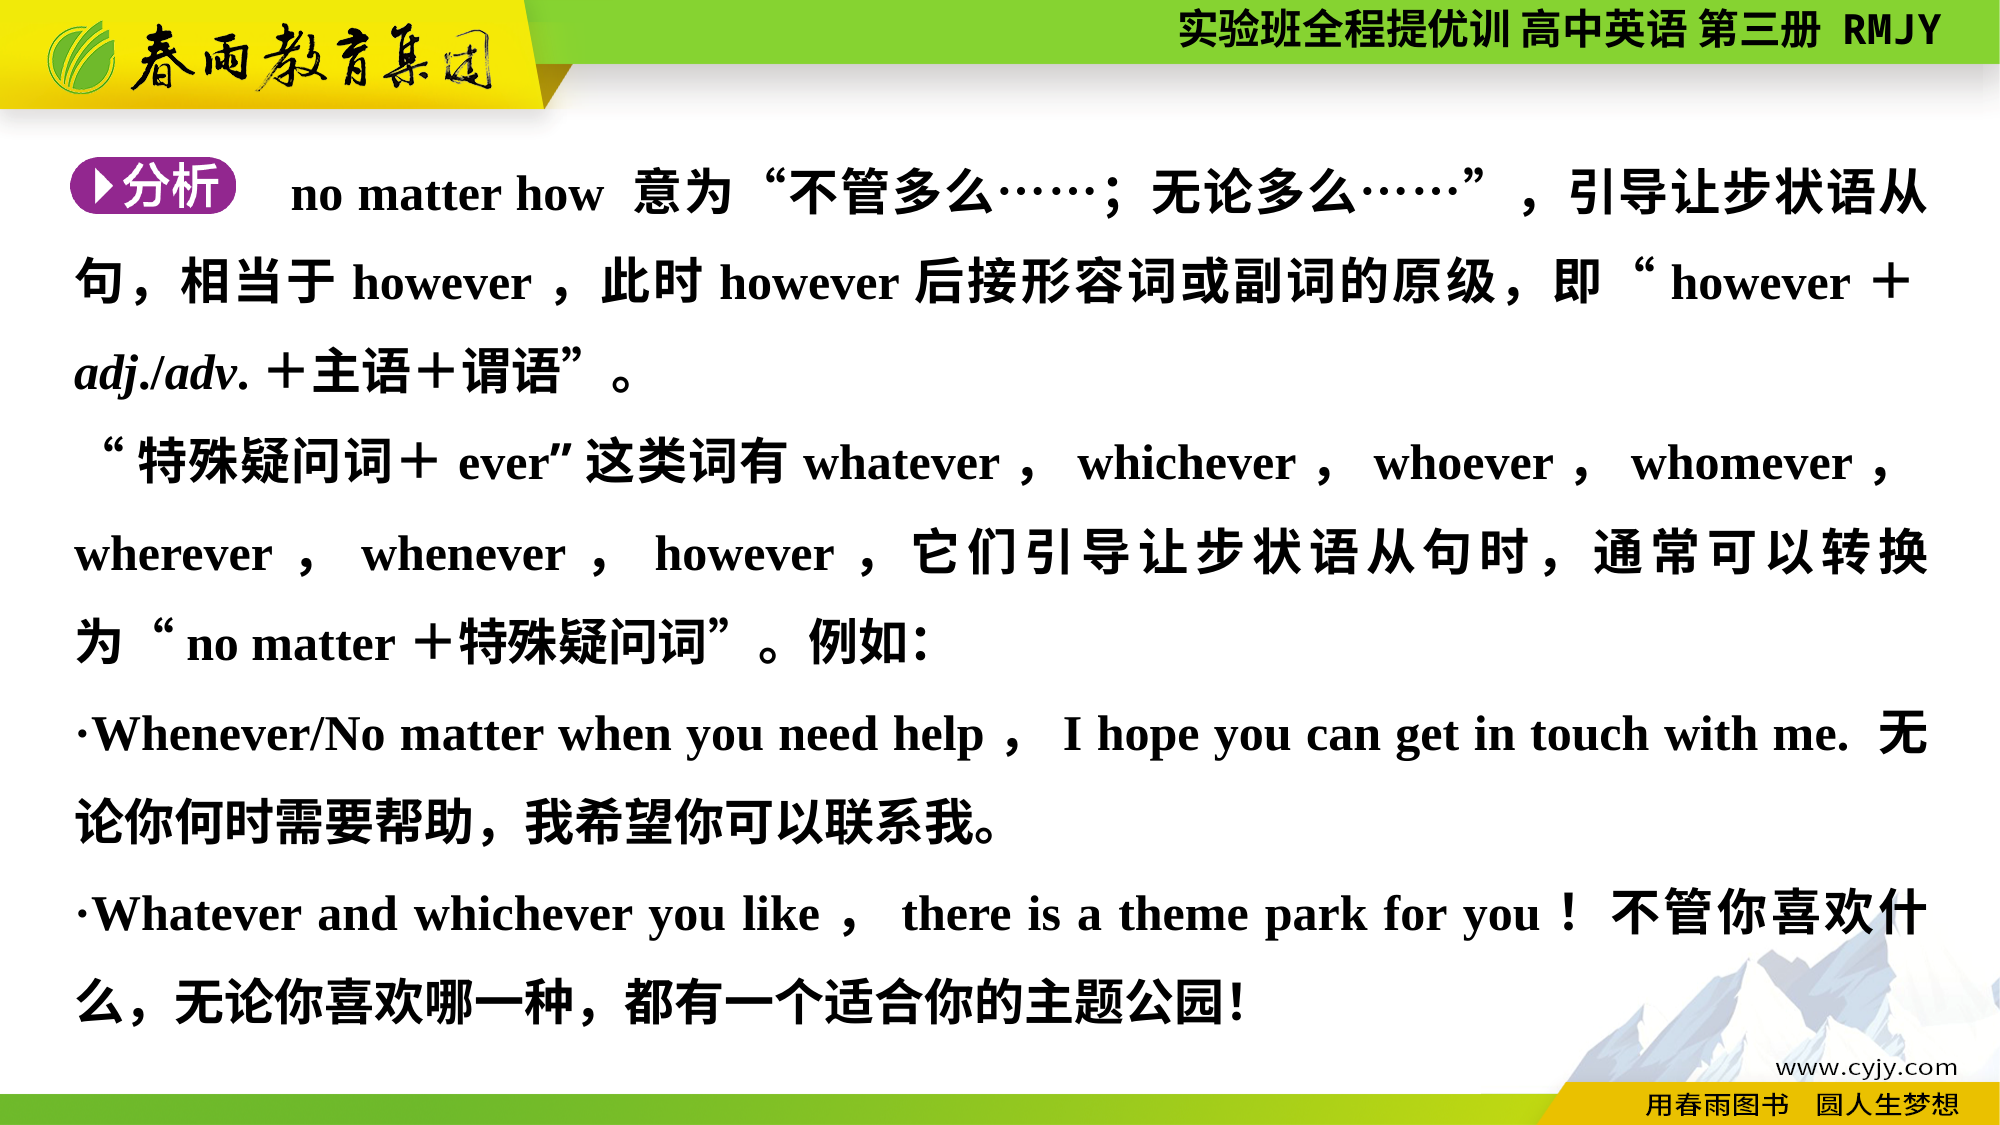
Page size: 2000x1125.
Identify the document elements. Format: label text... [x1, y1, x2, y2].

picture [0, 0, 2000, 1125]
list no matter how 意为“不管多么……；无论多么……”，引导让步状语从句，相当于however，此时however后接形容词或副词的原级，即“however＋adj./adv.＋主语＋谓语”。 “特殊疑问词＋ever”这类词有whatever，whichever，whoever，whomever，wherever，whenever，however，它们引导让步状语从句时，通常可以转换为“no matter＋特殊疑问词”。例如： ·Whenever/No matter when you need help，I hope you can get in touch with me. 无论你何时需要帮助，我希望你可以联系我。 ·Whatever and whichever you like，there is a theme park for you！不管你喜欢什么，无论你喜欢哪一种，都有一个适合你的主题公园！ [59, 122, 1944, 1035]
